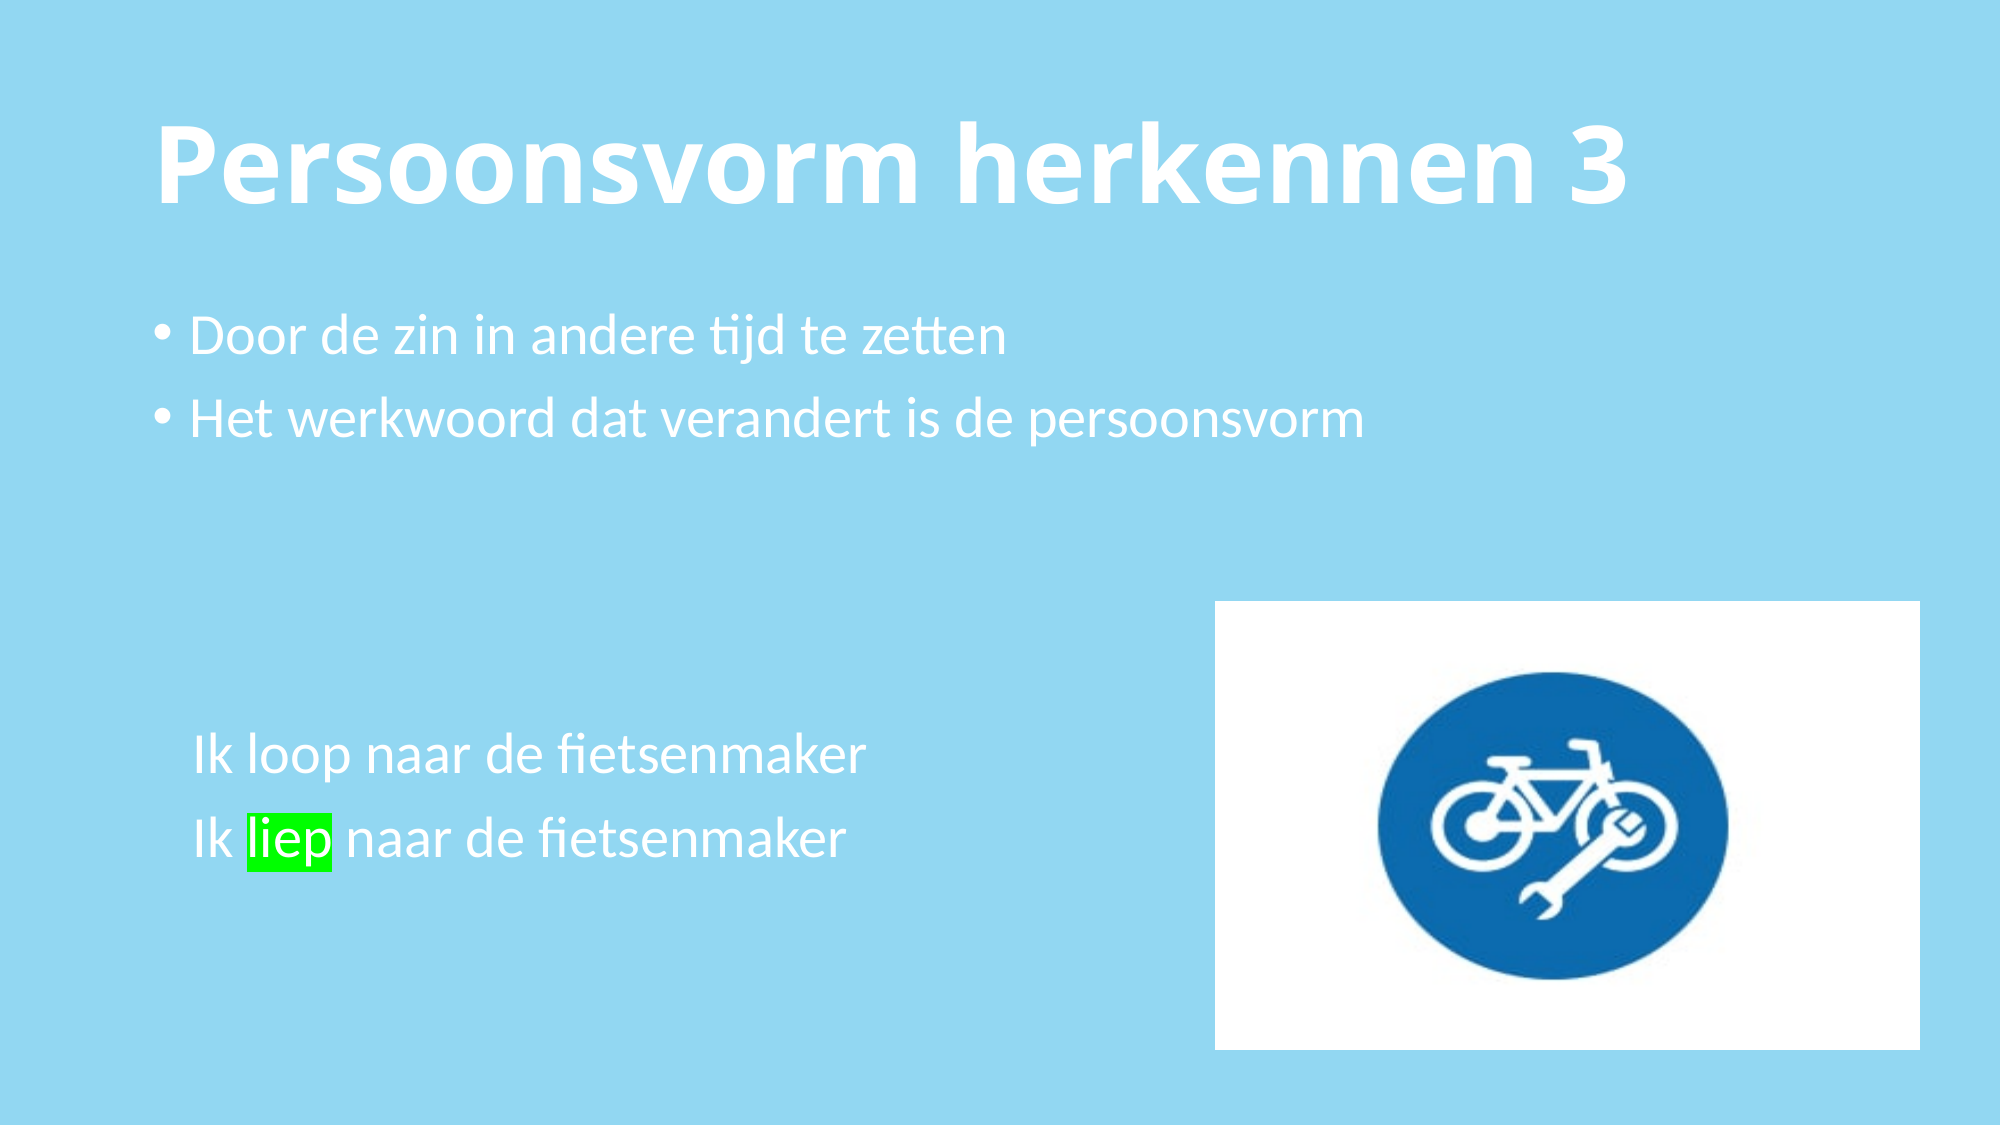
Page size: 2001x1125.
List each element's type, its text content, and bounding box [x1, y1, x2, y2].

title Persoonsvorm herkennen 3 [137, 59, 1863, 205]
picture [1215, 601, 1920, 1050]
list Door de zin in andere tijd te zetten Het werkwoord dat verandert is de persoonsvorm Ik loop naar de fietsenmaker Ik liep naar de fietsenmaker [137, 205, 1863, 1050]
